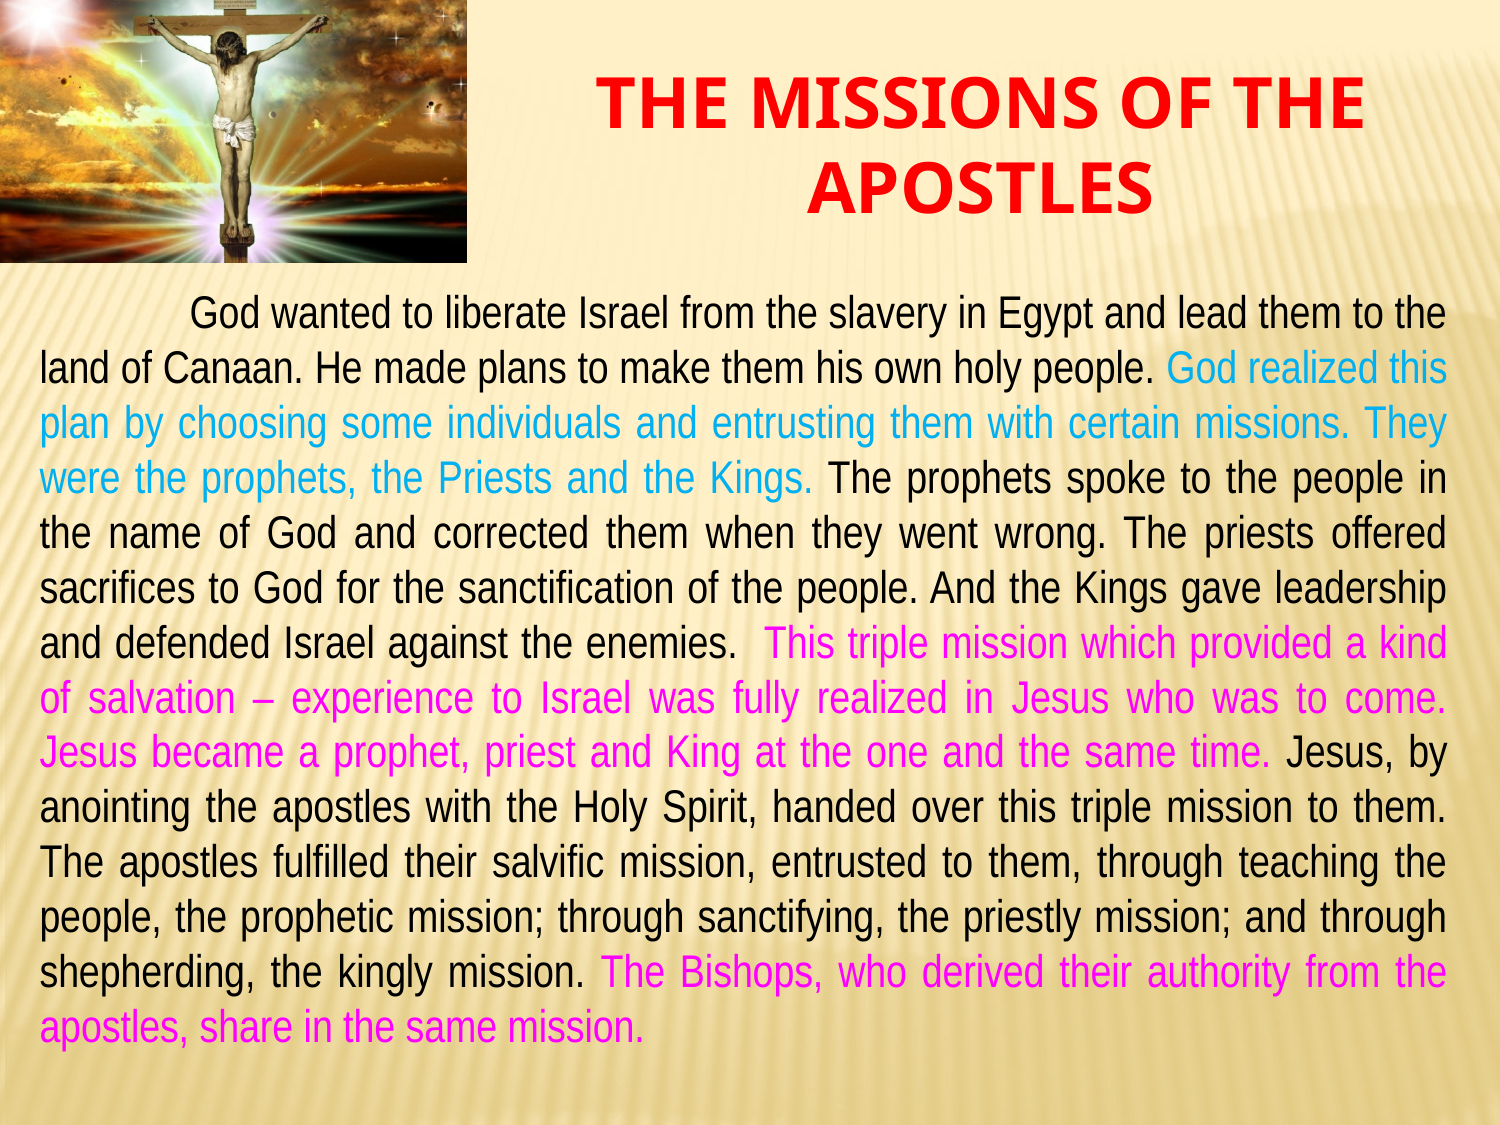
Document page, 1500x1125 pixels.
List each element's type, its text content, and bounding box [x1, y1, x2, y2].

picture [0, 0, 467, 263]
text_box THE MISSIONS OF THE APOSTLES [475, 50, 1500, 236]
text_box God wanted to liberate Israel from the slavery in Egypt and lead them to the land of Canaan. He made plans to make them his own holy people. God realized this plan by choosing some individuals and entrusting them with certain missions. They were the prophets, the Priests and the Kings. The prophets spoke to the people in the name of God and corrected them when they went wrong. The priests offered sacrifices to God for the sanctification of the people. And the Kings gave leadership and defended Israel against the enemies. This triple mission which provided a kind of salvation – experience to Israel was fully realized in Jesus who was to come. Jesus became a prophet, priest and King at the one and the same time. Jesus, by anointing the apostles with the Holy Spirit, handed over this triple mission to them. The apostles fulfilled their salvific mission, entrusted to them, through teaching the people, the prophetic mission; through sanctifying, the priestly mission; and through shepherding, the kingly mission. The Bishops, who derived their authority from the apostles, share in the same mission. [24, 274, 1463, 1060]
